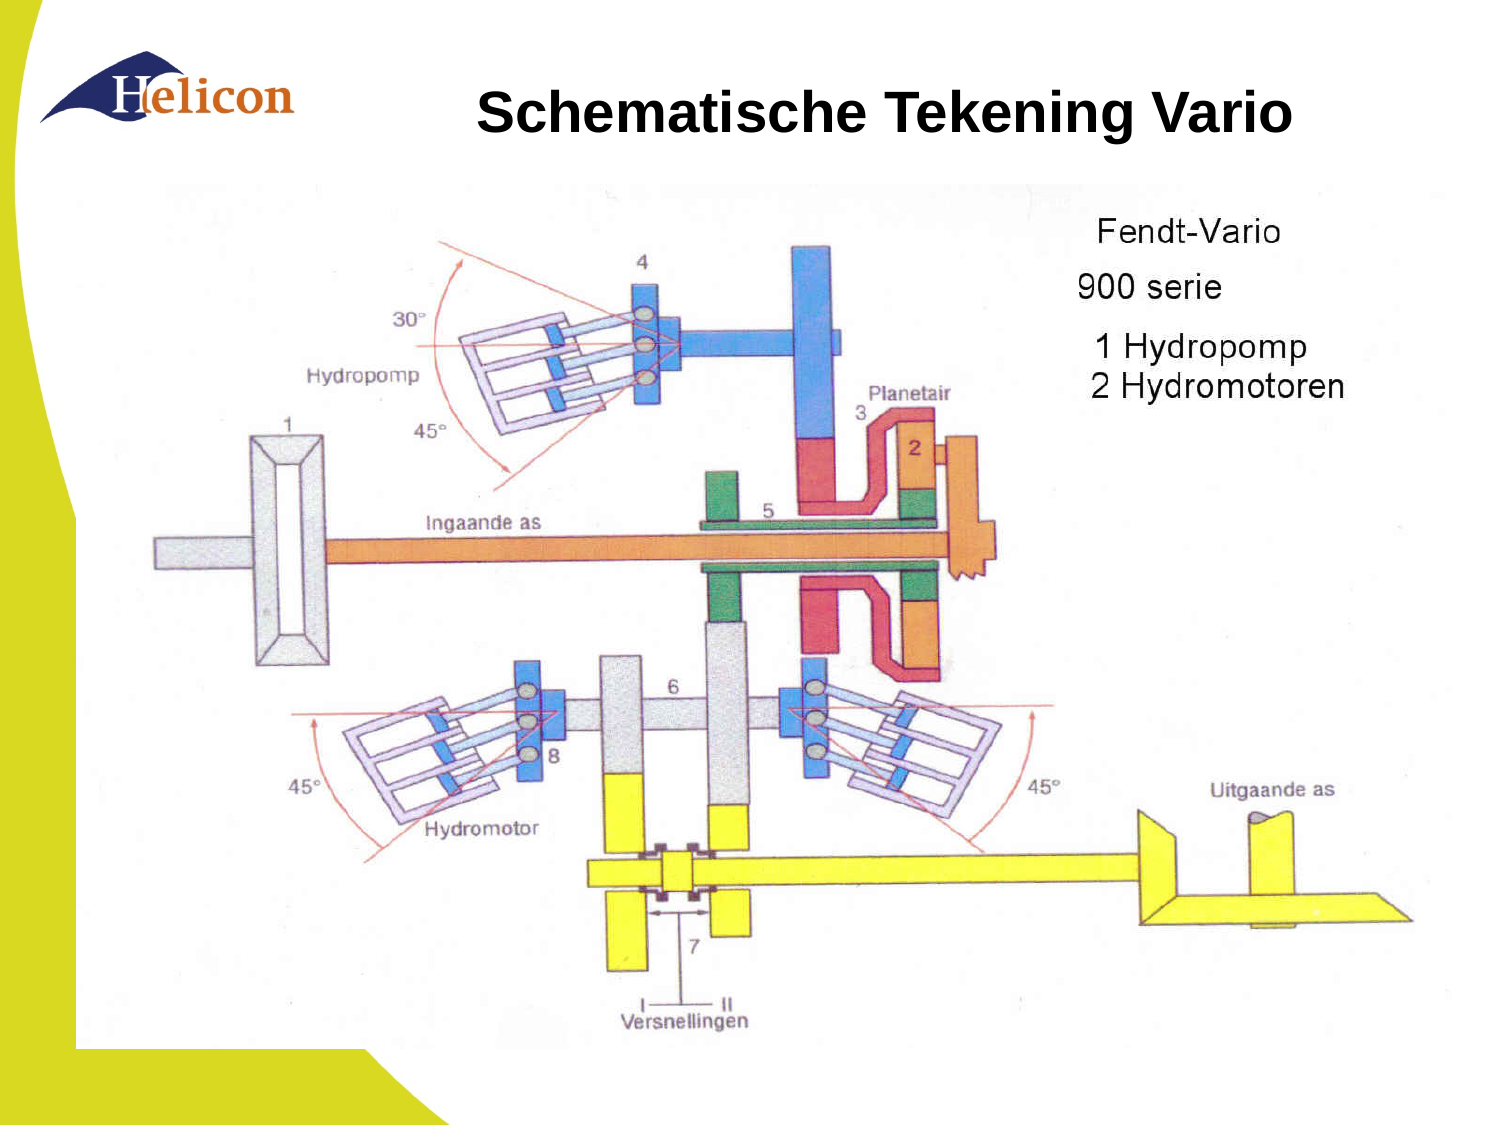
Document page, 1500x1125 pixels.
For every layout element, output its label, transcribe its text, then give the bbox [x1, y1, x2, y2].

picture [0, 0, 1500, 1125]
text_box Schematische Tekening Vario [442, 66, 1329, 152]
